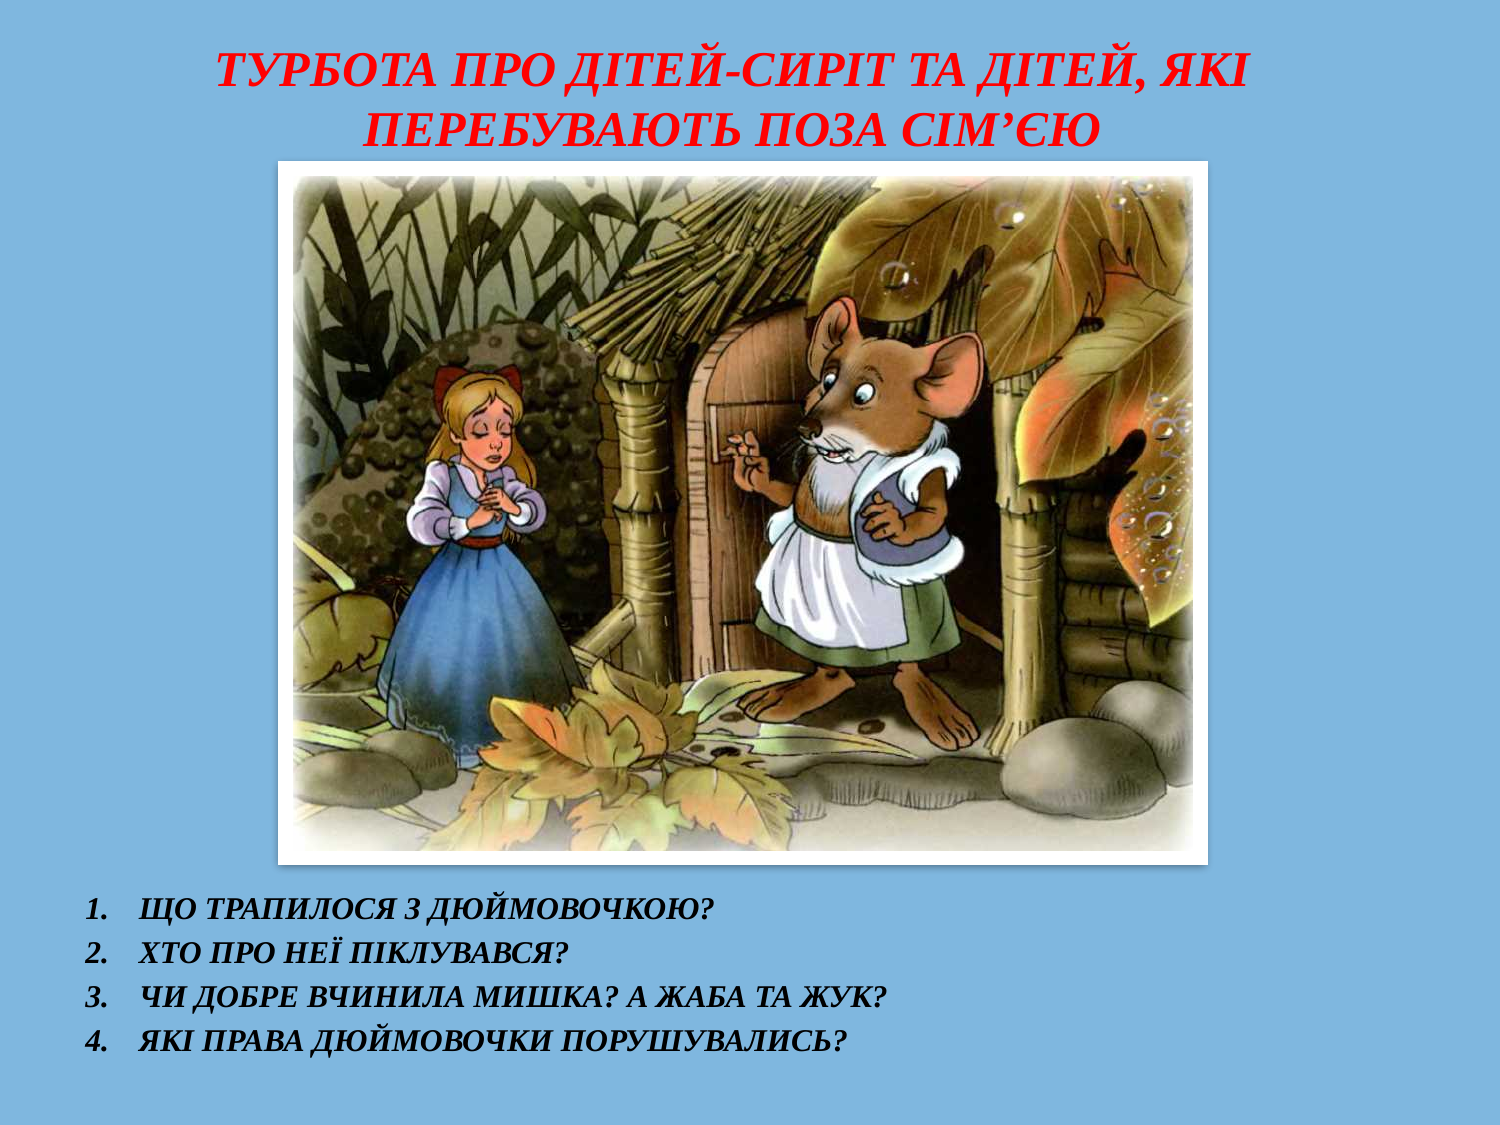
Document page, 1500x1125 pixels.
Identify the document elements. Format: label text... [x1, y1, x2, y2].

list ЩО ТРАПИЛОСЯ З ДЮЙМОВОЧКОЮ? ХТО ПРО НЕЇ ПІКЛУВАВСЯ? ЧИ ДОБРЕ ВЧИНИЛА МИШКА? А ЖАБА ТА ЖУК? ЯКІ ПРАВА ДЮЙМОВОЧКИ ПОРУШУВАЛИСЬ? [70, 880, 1348, 1067]
picture [292, 175, 1194, 851]
title ТУРБОТА ПРО ДІТЕЙ-СИРІТ ТА ДІТЕЙ, ЯКІ ПЕРЕБУВАЮТЬ ПОЗА СІМ’ЄЮ [35, 46, 1430, 164]
